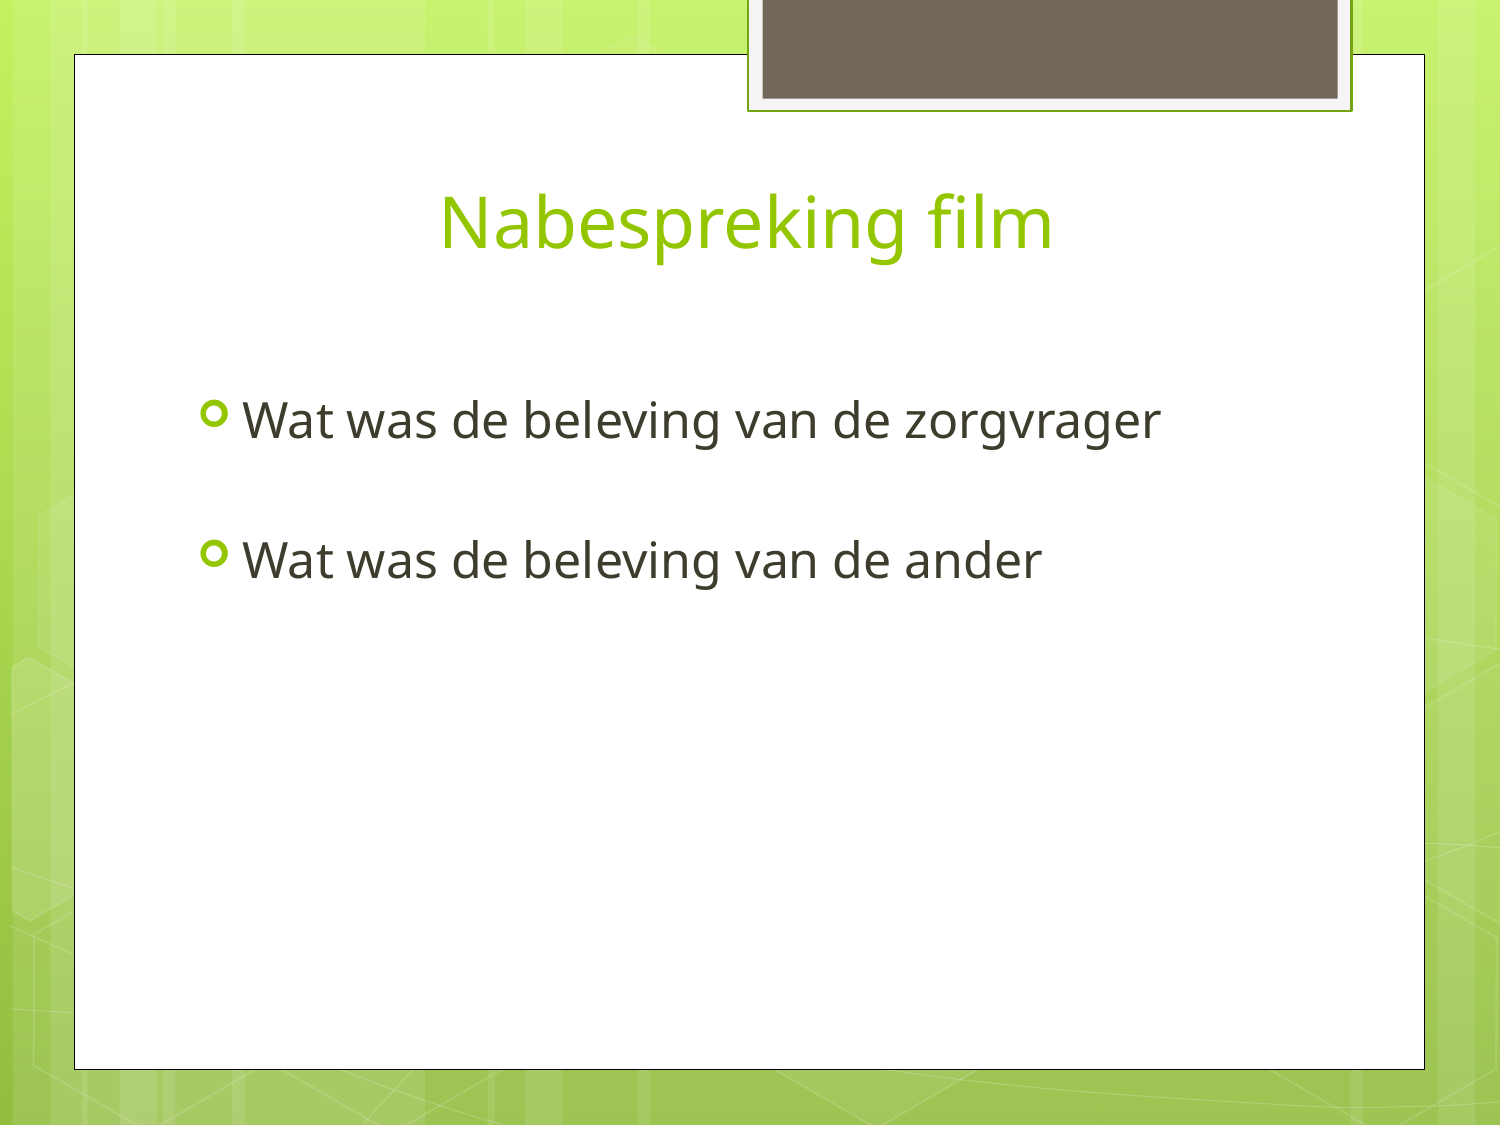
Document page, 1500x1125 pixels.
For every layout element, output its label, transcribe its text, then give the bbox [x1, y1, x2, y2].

list Wat was de beleving van de zorgvrager Wat was de beleving van de ander [171, 381, 1283, 957]
title Nabespreking film [171, 168, 1324, 357]
